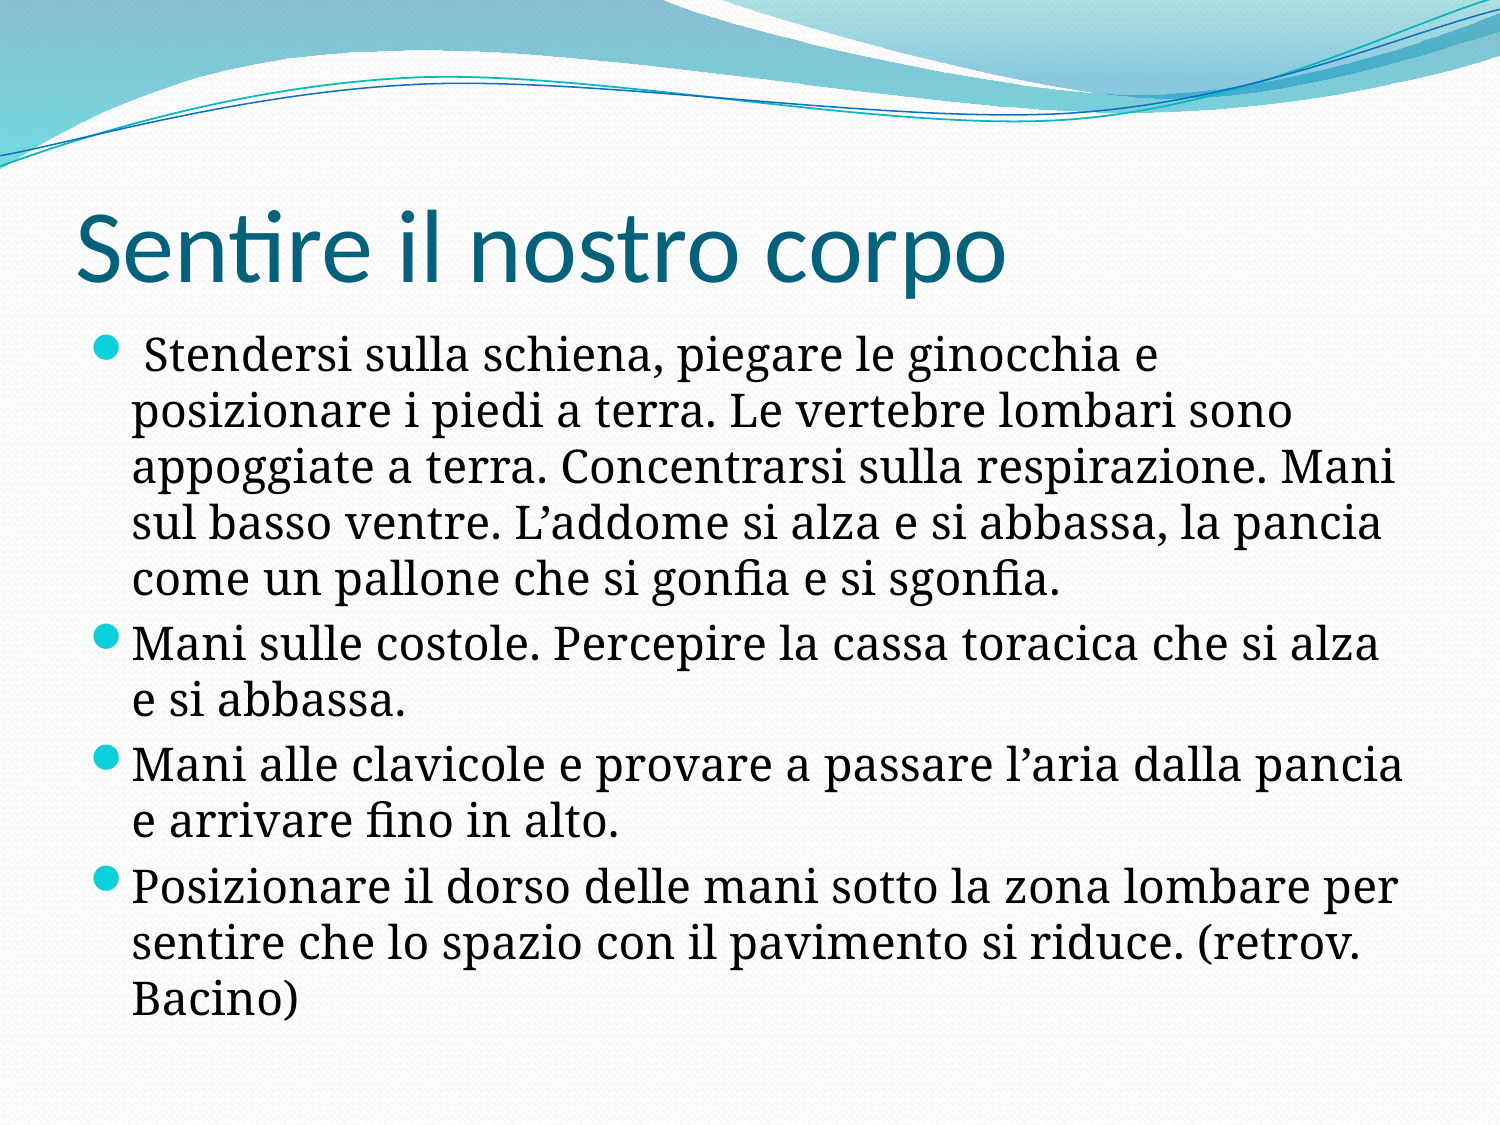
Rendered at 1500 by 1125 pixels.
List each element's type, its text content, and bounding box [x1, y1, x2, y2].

list Stendersi sulla schiena, piegare le ginocchia e posizionare i piedi a terra. Le vertebre lombari sono appoggiate a terra. Concentrarsi sulla respirazione. Mani sul basso ventre. L’addome si alza e si abbassa, la pancia come un pallone che si gonfia e si sgonfia. Mani sulle costole. Percepire la cassa toracica che si alza e si abbassa. Mani alle clavicole e provare a passare l’aria dalla pancia e arrivare fino in alto. Posizionare il dorso delle mani sotto la zona lombare per sentire che lo spazio con il pavimento si riduce. (retrov. Bacino) [75, 317, 1425, 1038]
title Sentire il nostro corpo [75, 115, 1425, 303]
